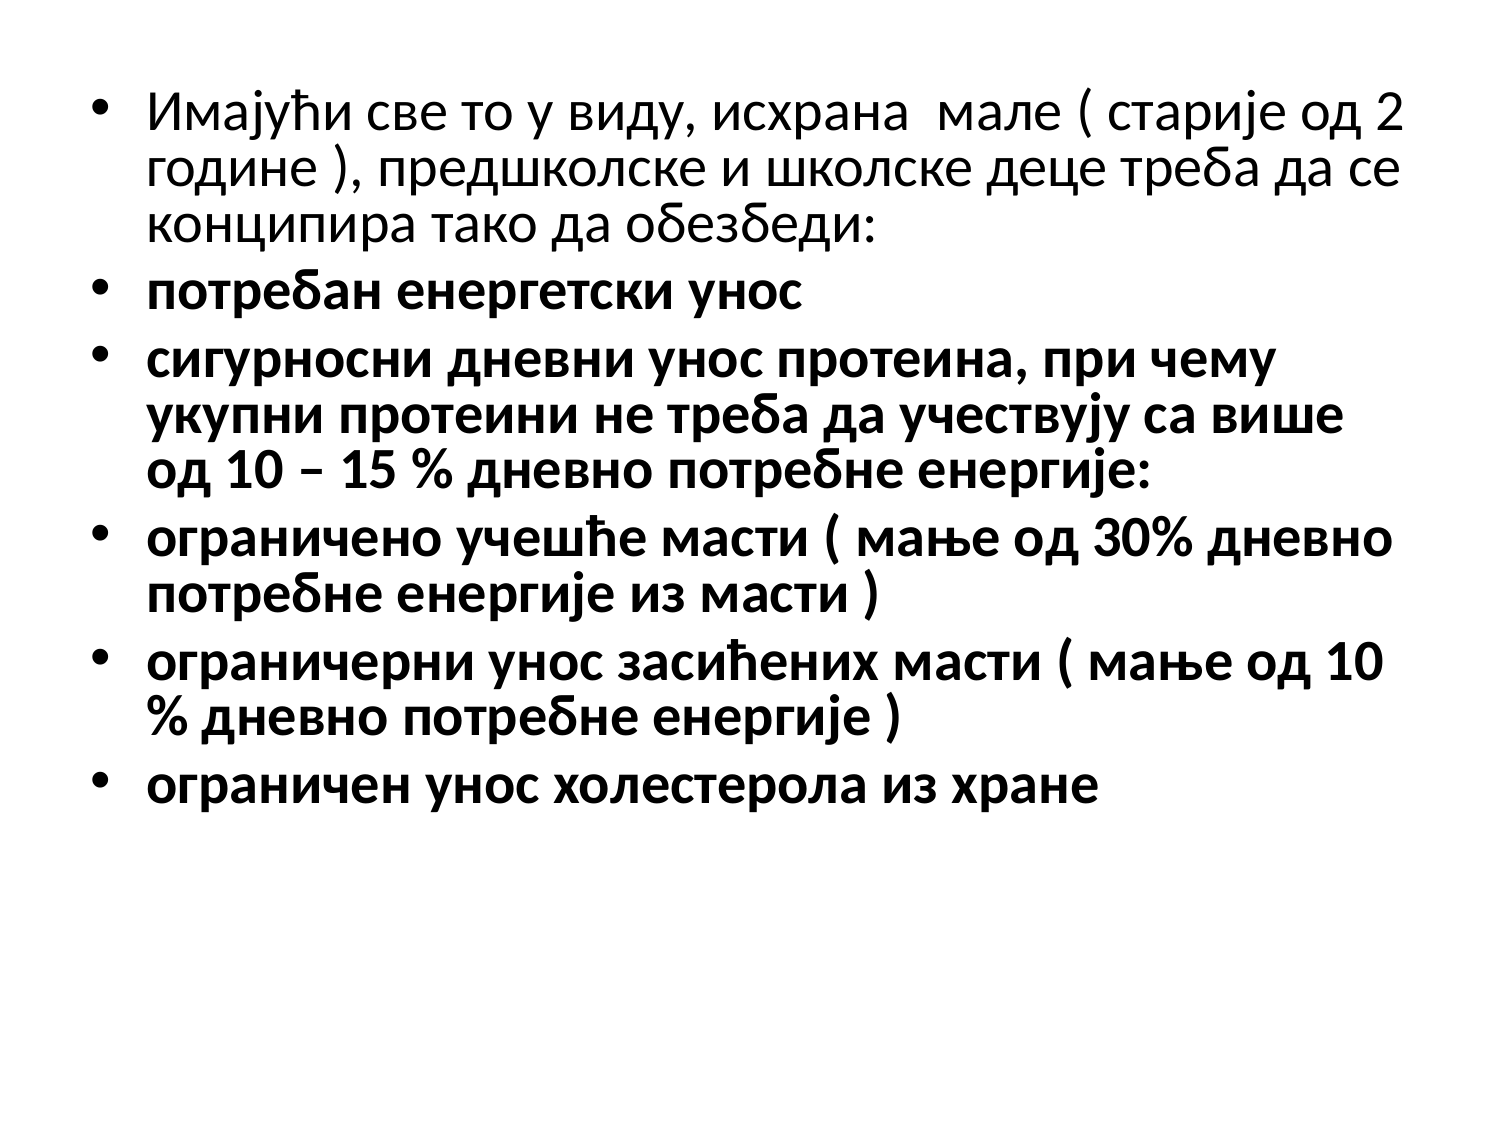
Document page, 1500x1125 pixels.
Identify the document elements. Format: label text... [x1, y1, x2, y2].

list Имајући све то у виду, исхрана мале ( старије од 2 године ), предшколске и школске деце треба да се конципира тако да обезбеди: потребан енергетски унос сигурносни дневни унос протеина, при чему укупни протеини не треба да учествују са више од 10 – 15 % дневно потребне енергије: ограничено учешће масти ( мање од 30% дневно потребне енергије из масти ) ограничерни унос засићених масти ( мање од 10 % дневно потребне енергије ) ограничен унос холестерола из хране [75, 78, 1425, 1005]
